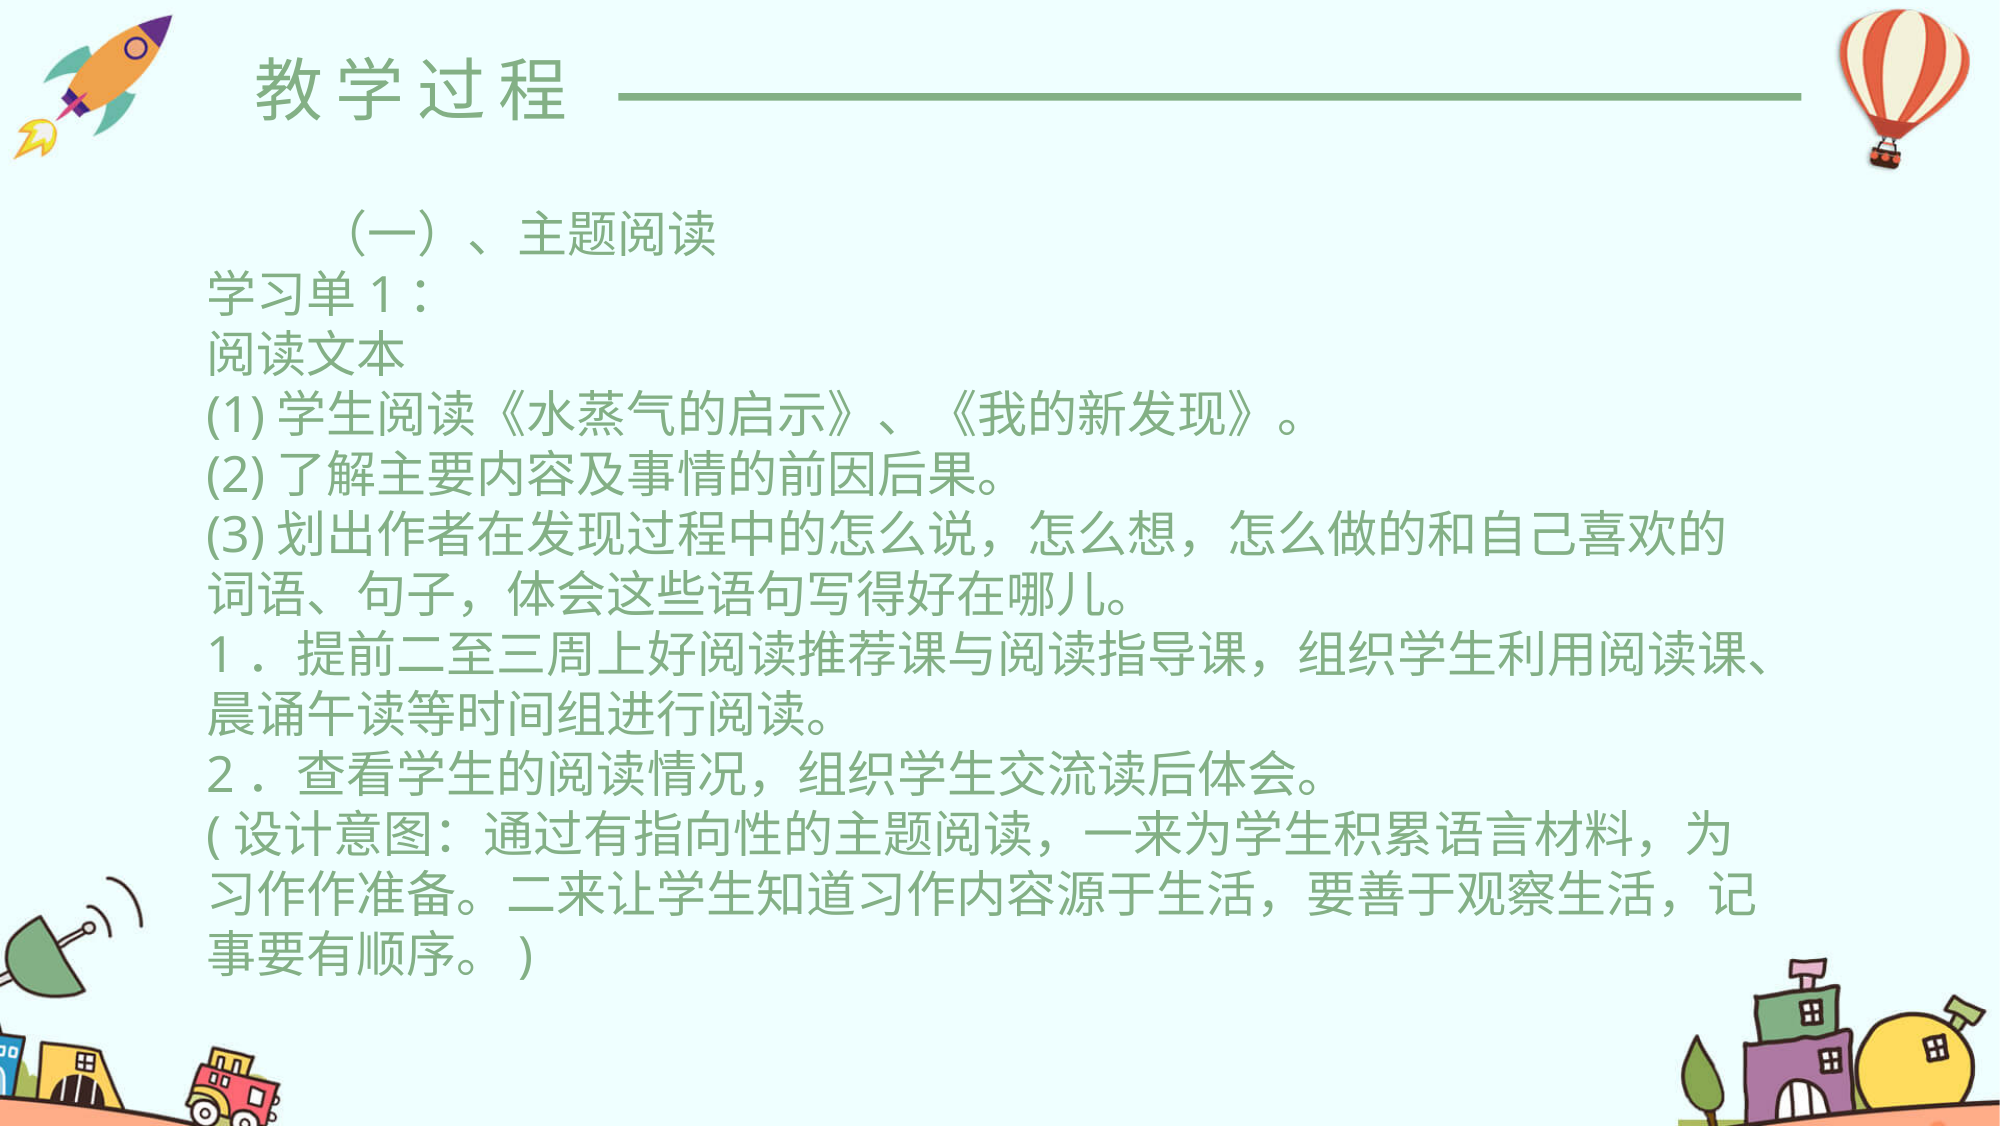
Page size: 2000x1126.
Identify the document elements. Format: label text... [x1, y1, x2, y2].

text_box （一）、主题阅读 学习单1： 阅读文本 (1)学生阅读《水蒸气的启示》、《我的新发现》。 (2)了解主要内容及事情的前因后果。 (3)划出作者在发现过程中的怎么说，怎么想，怎么做的和自己喜欢的词语、句子，体会这些语句写得好在哪儿。 1．提前二至三周上好阅读推荐课与阅读指导课，组织学生利用阅读课、晨诵午读等时间组进行阅读。 2．查看学生的阅读情况，组织学生交流读后体会。 (设计意图：通过有指向性的主题阅读，一来为学生积累语言材料，为习作作准备。二来让学生知道习作内容源于生活，要善于观察生活，记事要有顺序。) [191, 194, 1782, 990]
picture [0, 0, 2000, 1126]
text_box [143, 46, 1802, 131]
